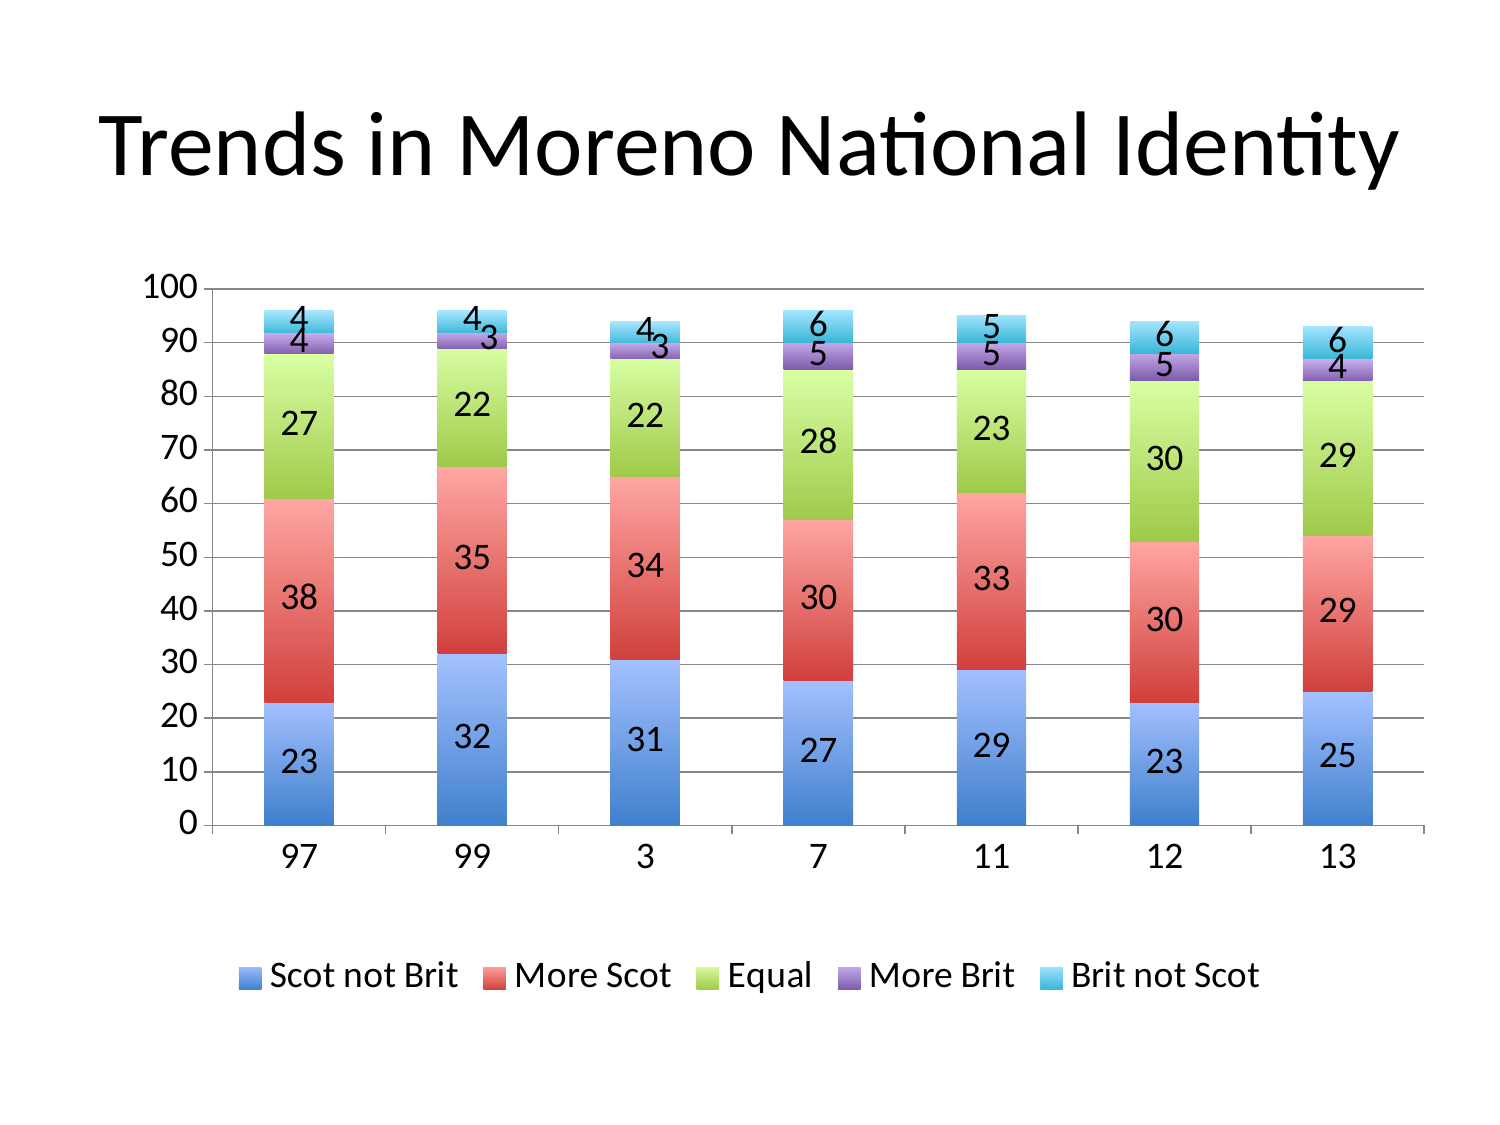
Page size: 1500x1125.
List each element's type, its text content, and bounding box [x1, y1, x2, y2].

title Trends in Moreno National Identity [75, 45, 1425, 233]
chart [74, 262, 1426, 1006]
